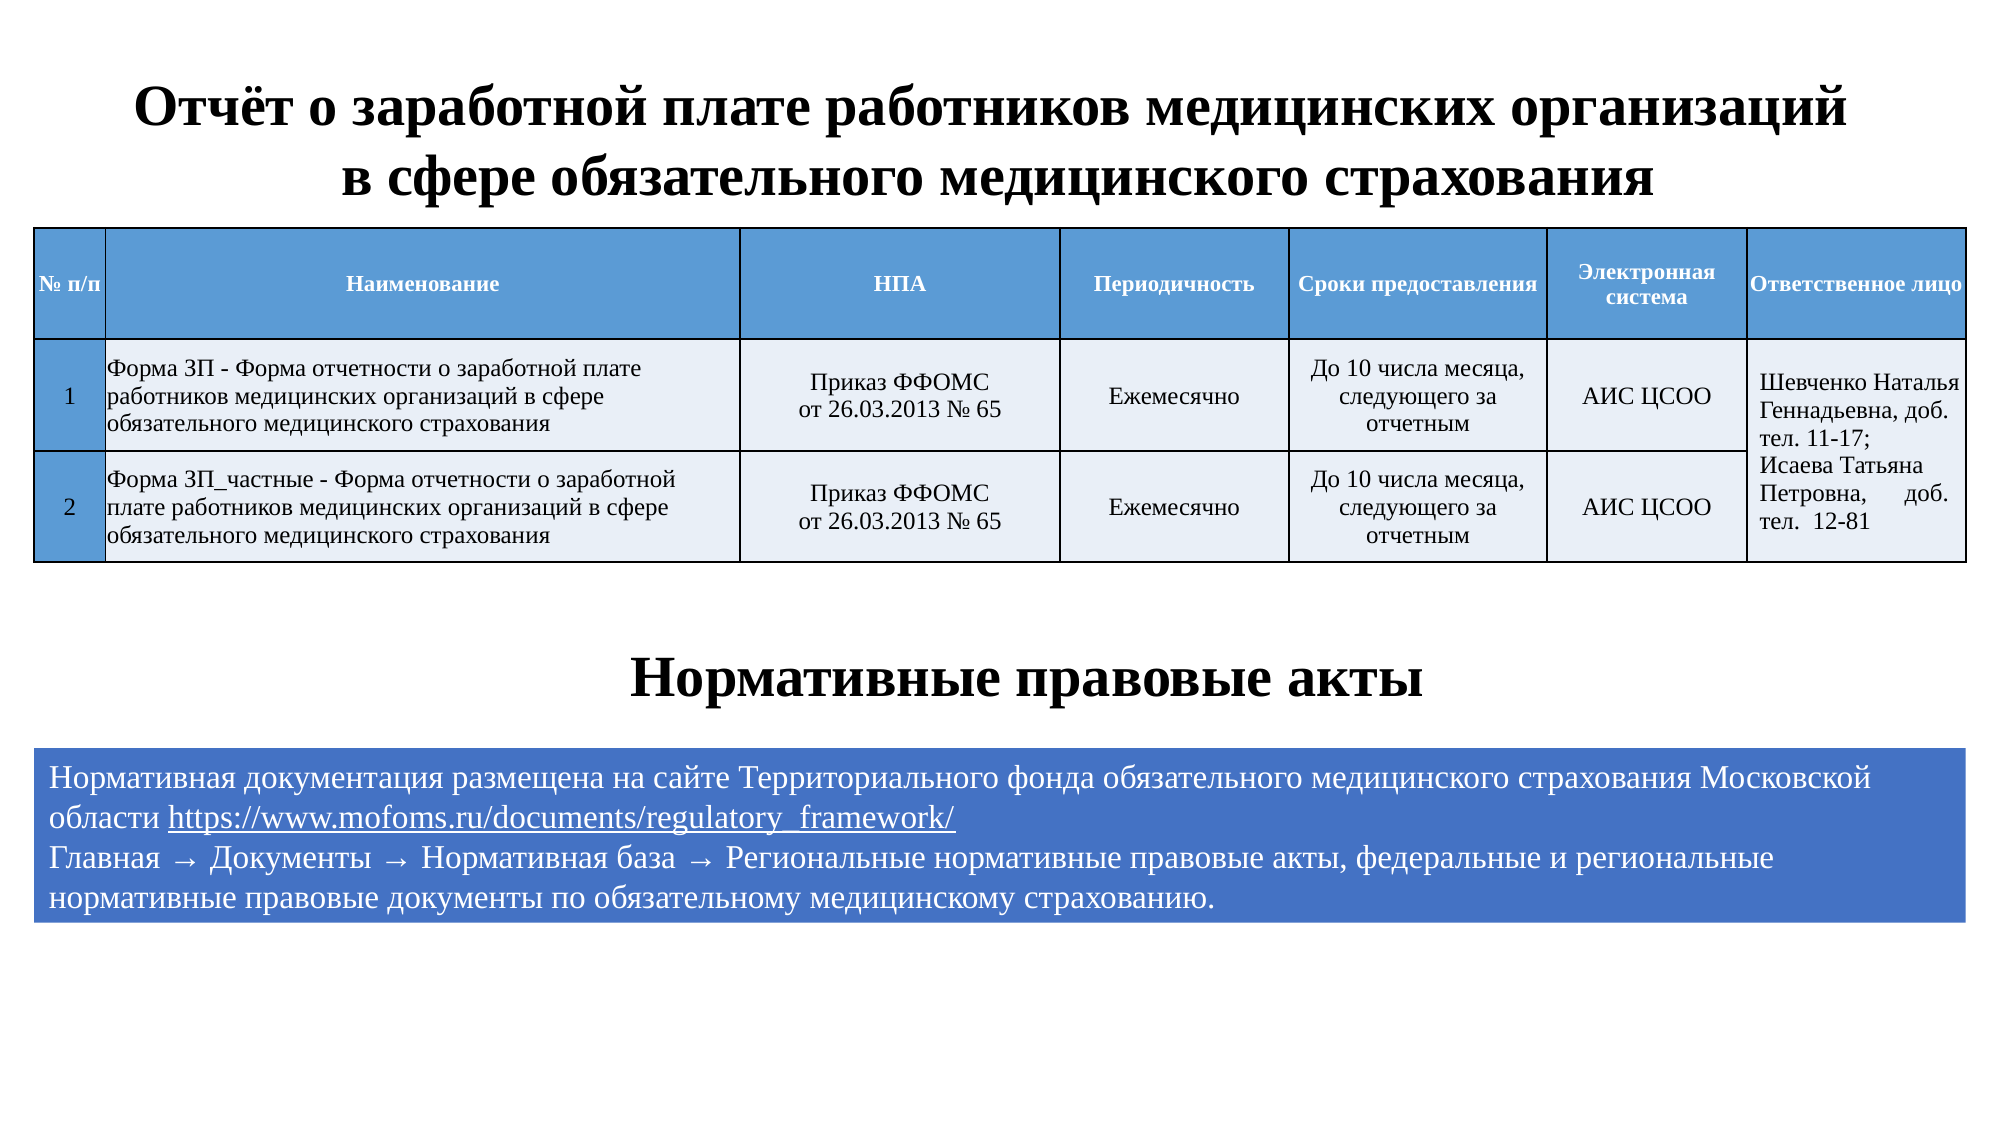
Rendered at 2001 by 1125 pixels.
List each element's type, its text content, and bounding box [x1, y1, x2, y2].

table_cell 1 [35, 340, 105, 450]
text_box Нормативные правовые акты [339, 619, 1715, 715]
table_header № п/п [35, 229, 105, 338]
table_header Электронная система [1548, 229, 1746, 338]
text_box Нормативная документация размещена на сайте Территориального фонда обязательного медицинского страхования Московской области https://www.mofoms.ru/documents/regulatory_framework/ Главная → Документы → Нормативная база → Региональные нормативные правовые акты, федеральные и региональные нормативные правовые документы по обязательному медицинскому страхованию. [34, 748, 1966, 923]
table_cell АИС ЦСОО [1548, 452, 1746, 561]
table_cell Приказ ФФОМС от 26.03.2013 № 65 [741, 452, 1059, 561]
table_cell Ежемесячно [1061, 452, 1288, 561]
table_cell Приказ ФФОМС от 26.03.2013 № 65 [741, 340, 1059, 450]
table_cell До 10 числа месяца, следующего за отчетным [1290, 340, 1546, 450]
table_header Сроки предоставления [1290, 229, 1546, 338]
table_cell До 10 числа месяца, следующего за отчетным [1290, 452, 1546, 561]
table_cell Ежемесячно [1061, 340, 1288, 450]
table_cell Форма ЗП_частные - Форма отчетности о заработной плате работников медицинских организаций в сфере обязательного медицинского страхования [106, 452, 739, 561]
table_cell 2 [35, 452, 105, 561]
table_header Ответственное лицо [1748, 229, 1965, 338]
table_header Наименование [106, 229, 739, 338]
table_header Периодичность [1061, 229, 1288, 338]
table_header НПА [741, 229, 1059, 338]
table_cell Форма ЗП - Форма отчетности о заработной плате работников медицинских организаций в сфере обязательного медицинского страхования [106, 340, 739, 450]
text_box Отчёт о заработной плате работников медицинских организаций в сфере обязательного медицинского страхования [50, 59, 1946, 215]
table_cell Шевченко Наталья Геннадьевна, доб. тел. 11-17; Исаева Татьяна Петровна, доб. тел. 12-81 [1748, 340, 1965, 561]
table_cell АИС ЦСОО [1548, 340, 1746, 450]
